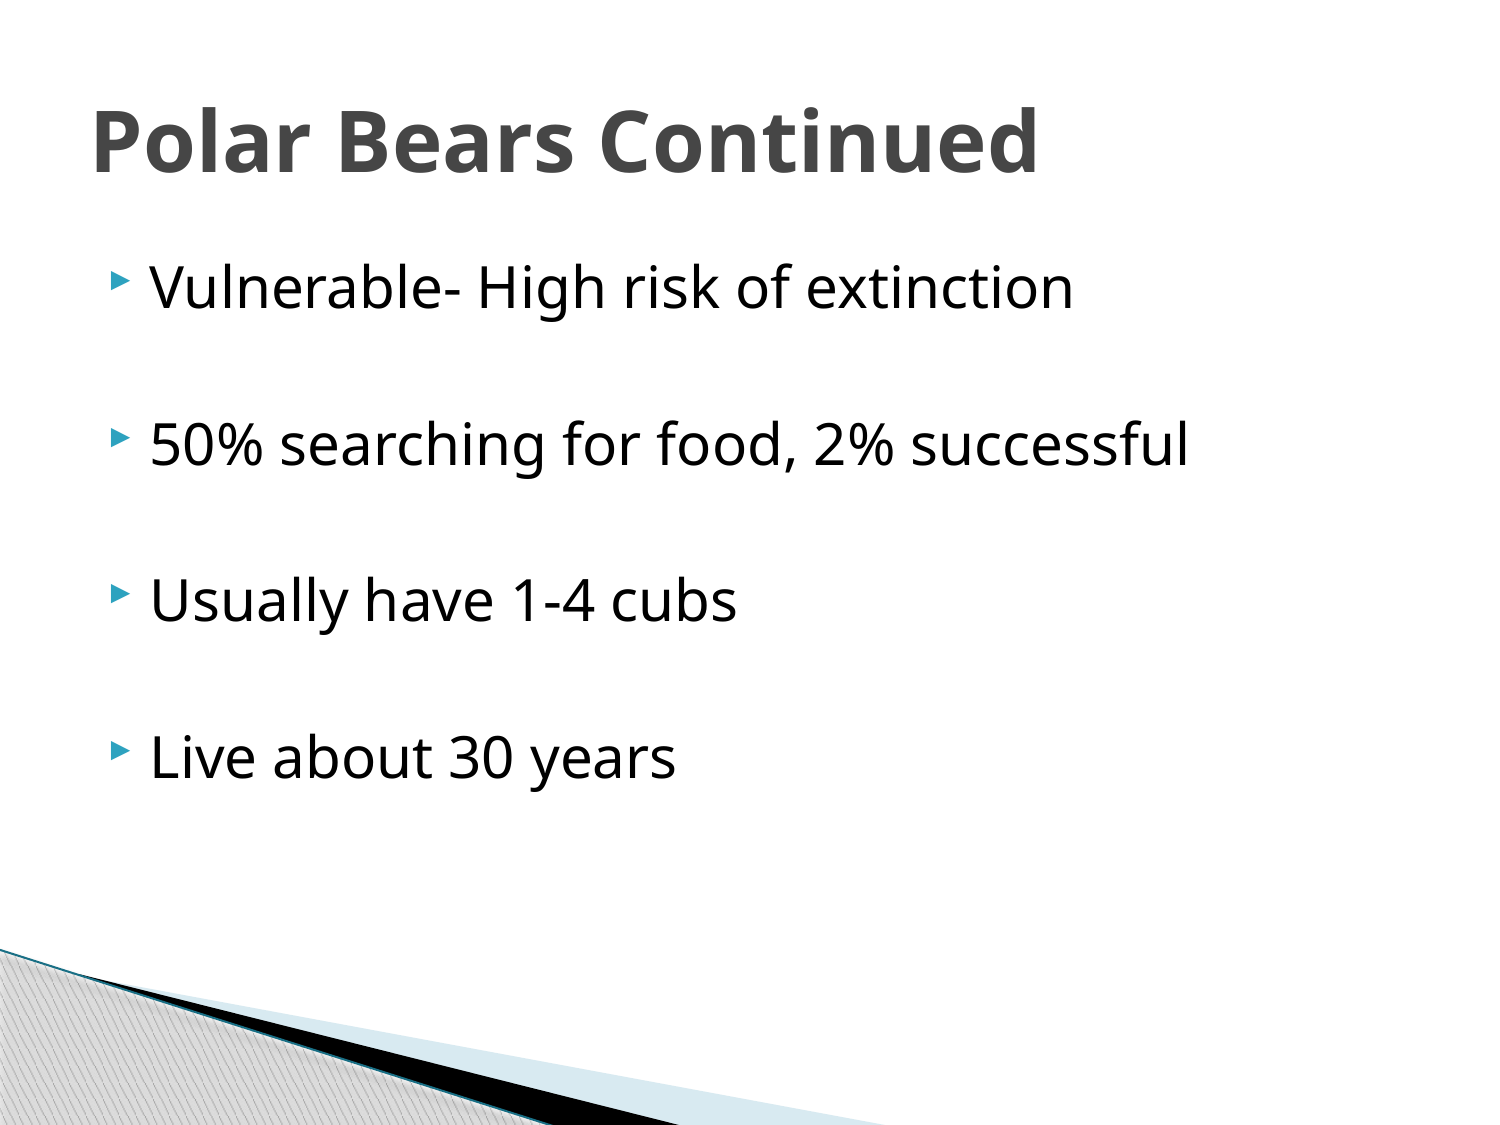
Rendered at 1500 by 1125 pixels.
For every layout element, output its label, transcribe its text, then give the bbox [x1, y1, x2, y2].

title Polar Bears Continued [75, 45, 1425, 233]
list Vulnerable- High risk of extinction 50% searching for food, 2% successful Usually have 1-4 cubs Live about 30 years [75, 243, 1425, 986]
